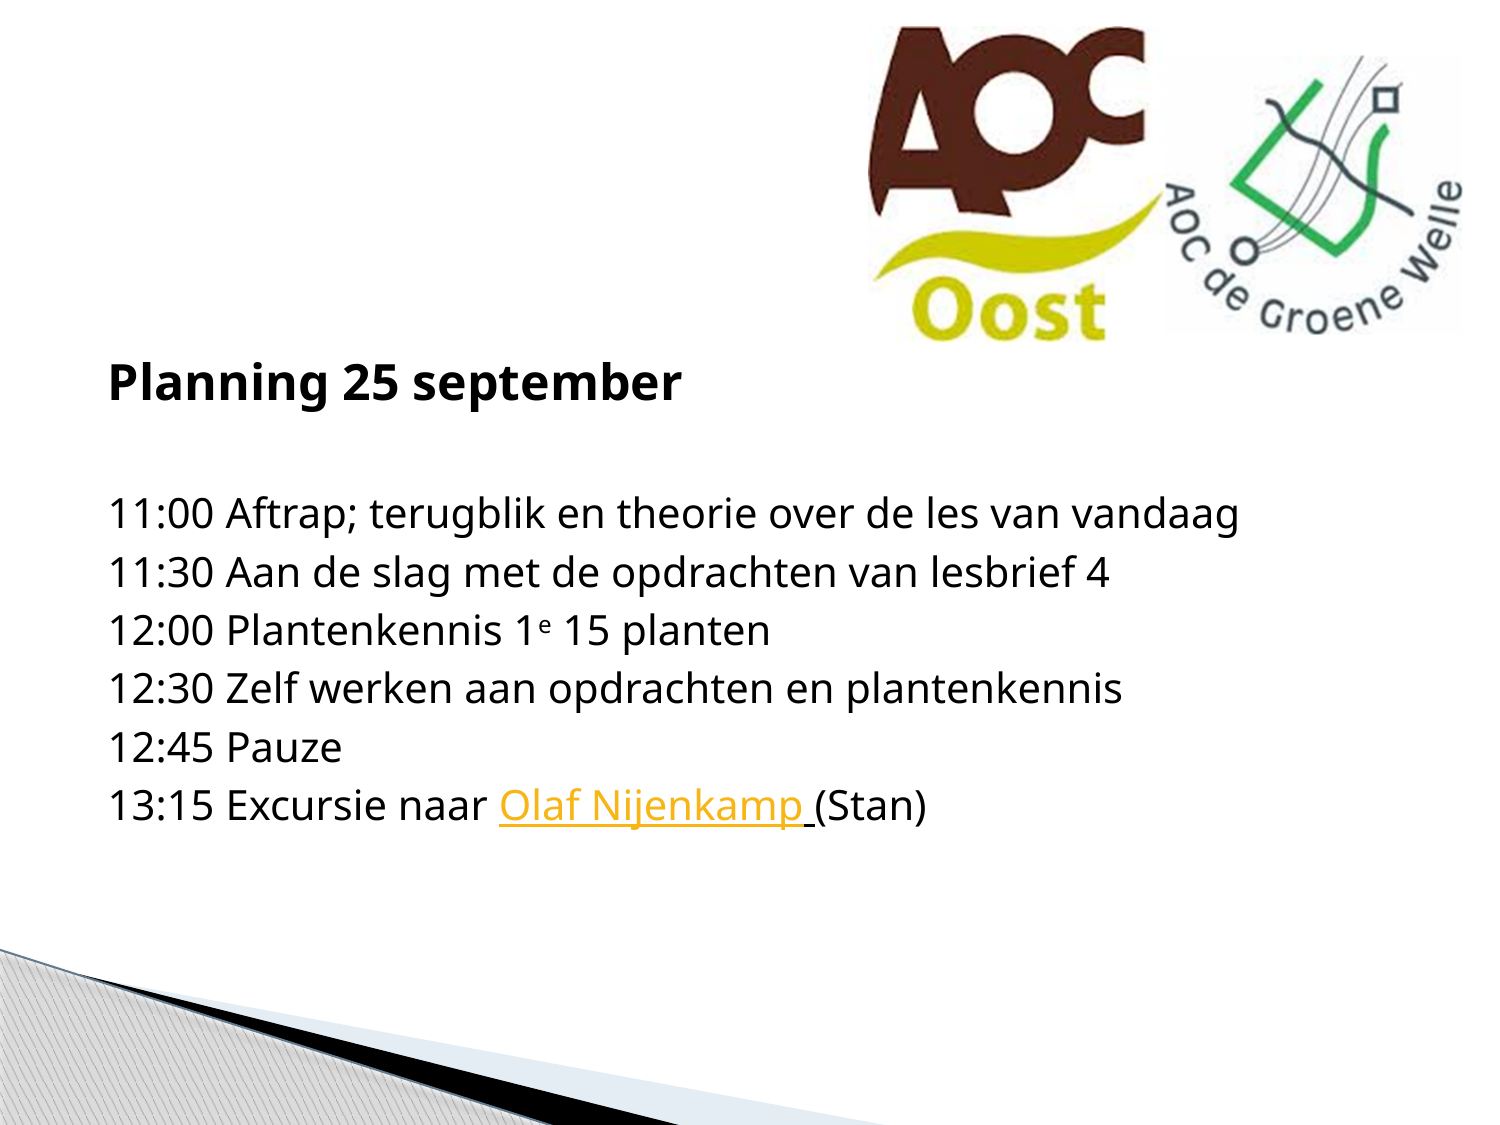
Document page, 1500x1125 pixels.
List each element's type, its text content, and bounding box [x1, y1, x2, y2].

picture [867, 26, 1473, 365]
list Planning 25 september 11:00 Aftrap; terugblik en theorie over de les van vandaag 11:30 Aan de slag met de opdrachten van lesbrief 4 12:00 Plantenkennis 1e 15 planten 12:30 Zelf werken aan opdrachten en plantenkennis 12:45 Pauze 13:15 Excursie naar Olaf Nijenkamp (Stan) [75, 267, 1425, 986]
